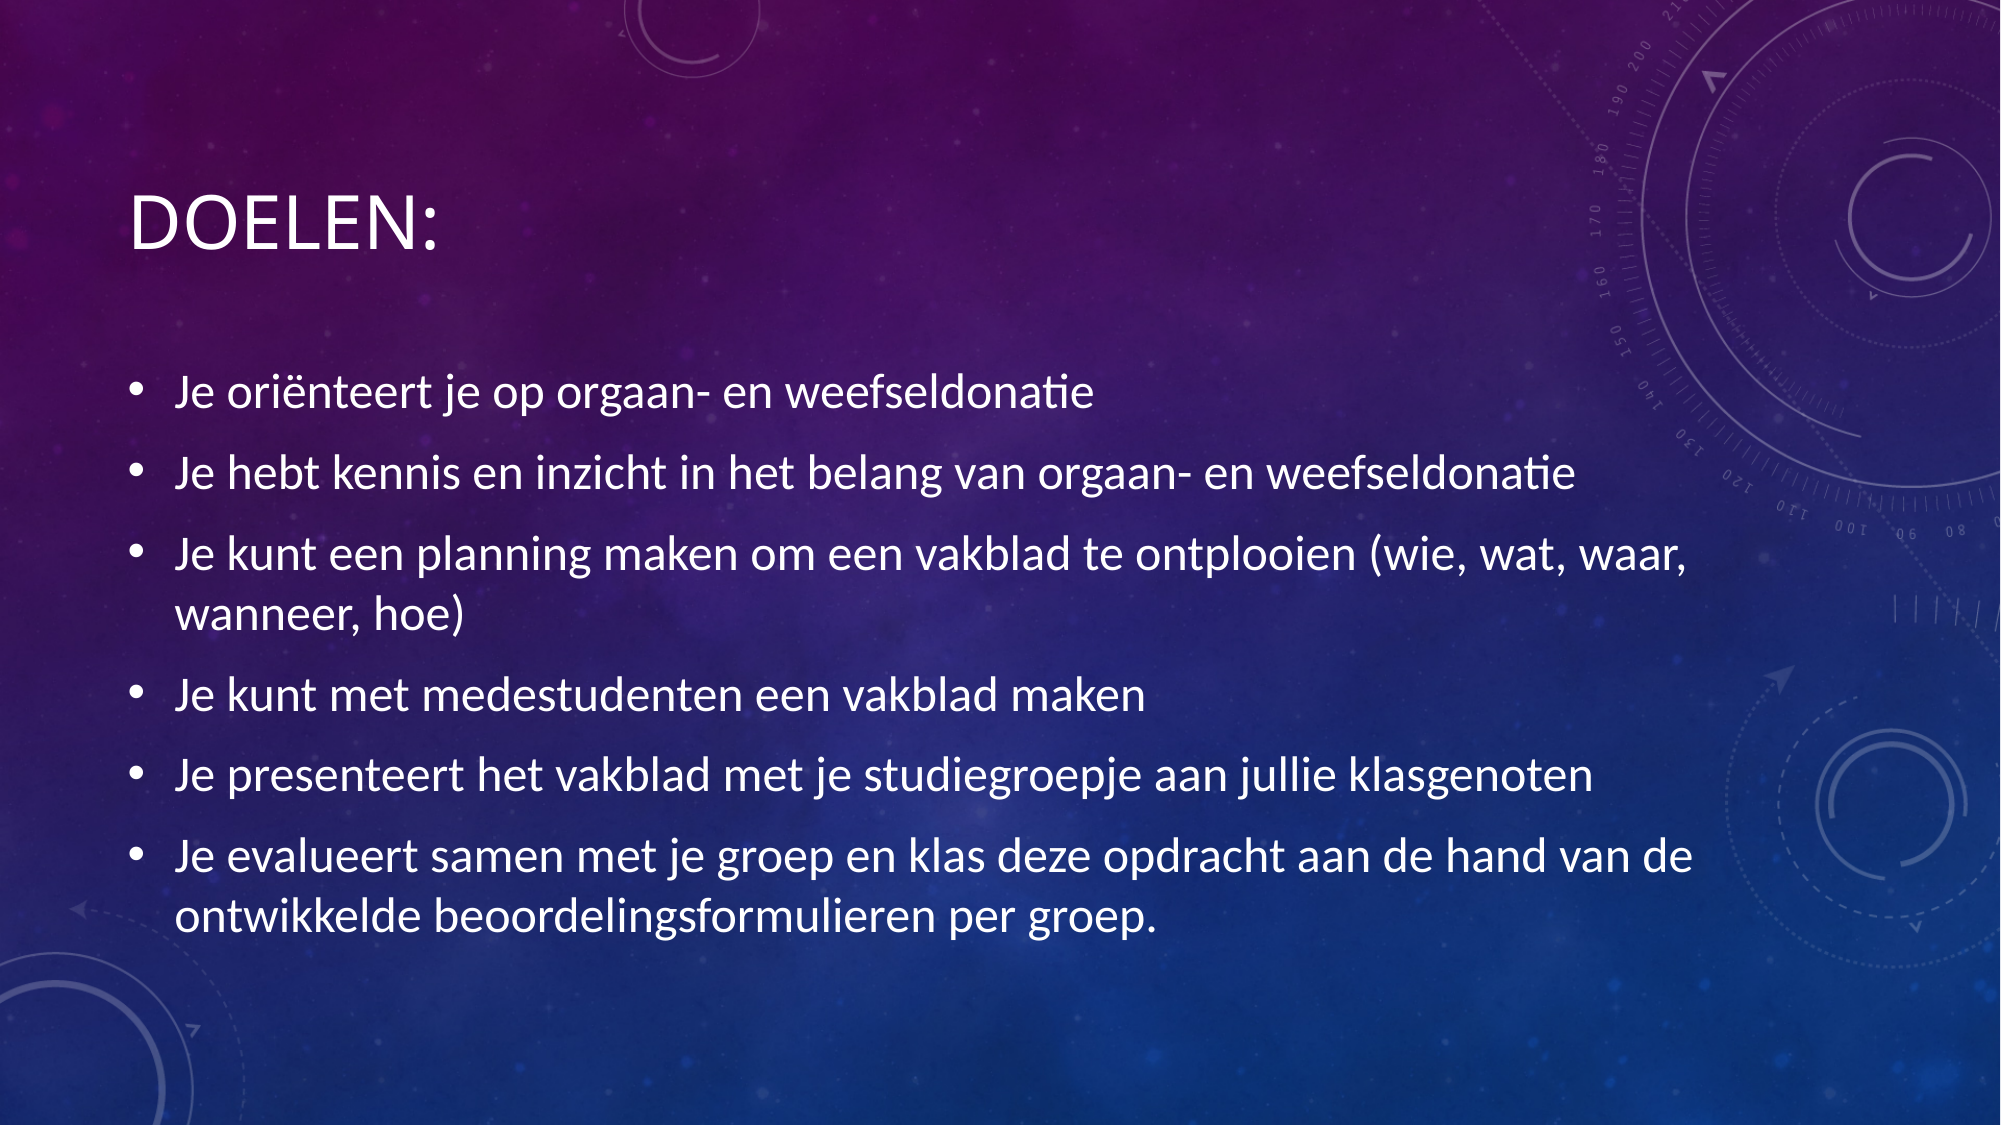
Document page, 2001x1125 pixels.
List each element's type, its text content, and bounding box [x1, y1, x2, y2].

title Doelen: [112, 99, 1775, 339]
picture [0, 0, 2001, 1125]
list Je oriënteert je op orgaan- en weefseldonatie Je hebt kennis en inzicht in het belang van orgaan- en weefseldonatie Je kunt een planning maken om een vakblad te ontplooien (wie, wat, waar, wanneer, hoe) Je kunt met medestudenten een vakblad maken Je presenteert het vakblad met je studiegroepje aan jullie klasgenoten Je evalueert samen met je groep en klas deze opdracht aan de hand van de ontwikkelde beoordelingsformulieren per groep. [112, 351, 1775, 950]
